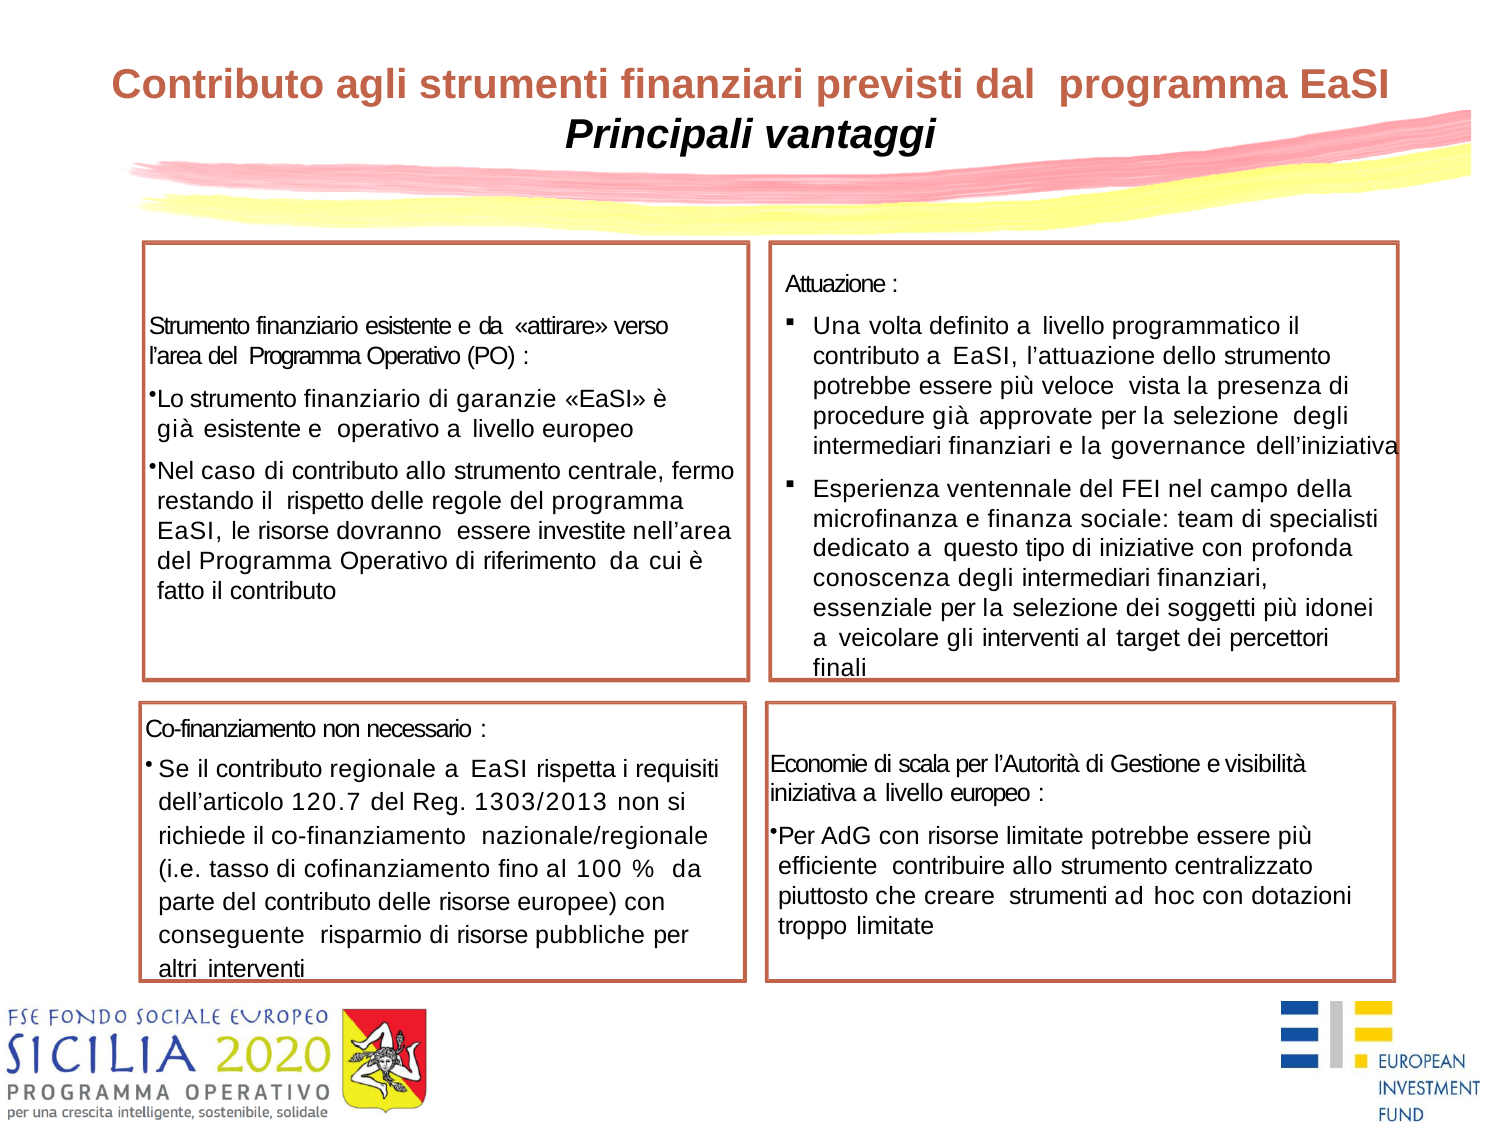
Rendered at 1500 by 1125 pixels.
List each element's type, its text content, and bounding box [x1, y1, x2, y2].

text_box [764, 700, 1397, 983]
text_box Attuazione : Una volta definito a livello programmatico il contributo a EaSI, l’attuazione dello strumento potrebbe essere più veloce vista la presenza di procedure già approvate per la selezione degli intermediari finanziari e la governance dell’iniziativa Esperienza ventennale del FEI nel campo della microfinanza e finanza sociale: team di specialisti dedicato a questo tipo di iniziative con profonda conoscenza degli intermediari finanziari, essenziale per la selezione dei soggetti più idonei a veicolare gli interventi al target dei percettori finali [783, 259, 1401, 682]
text_box Economie di scala per l’Autorità di Gestione e visibilità iniziativa a livello europeo : Per AdG con risorse limitate potrebbe essere più efficiente contribuire allo strumento centralizzato piuttosto che creare strumenti ad hoc con dotazioni troppo limitate [767, 742, 1383, 940]
text_box Co-finanziamento non necessario : Se il contributo regionale a EaSI rispetta i requisiti dell’articolo 120.7 del Reg. 1303/2013 non si richiede il co-finanziamento nazionale/regionale (i.e. tasso di cofinanziamento fino al 100 % da parte del contributo delle risorse europee) con conseguente risparmio di risorse pubbliche per altri interventi [143, 700, 729, 983]
picture [1281, 1001, 1480, 1123]
text_box [729, 700, 747, 983]
picture [71, 110, 1472, 241]
title Contributo agli strumenti finanziari previsti dal programma EaSI Principali vantaggi [74, 10, 1426, 108]
picture [2, 1001, 442, 1123]
text_box Strumento finanziario esistente e da «attirare» verso l’area del Programma Operativo (PO) : Lo strumento finanziario di garanzie «EaSI» è già esistente e operativo a livello europeo Nel caso di contributo allo strumento centrale, fermo restando il rispetto delle regole del programma EaSI, le risorse dovranno essere investite nell’area del Programma Operativo di riferimento da cui è fatto il contributo [146, 305, 739, 605]
text_box [768, 249, 1400, 683]
text_box [138, 700, 143, 983]
text_box [141, 249, 751, 683]
